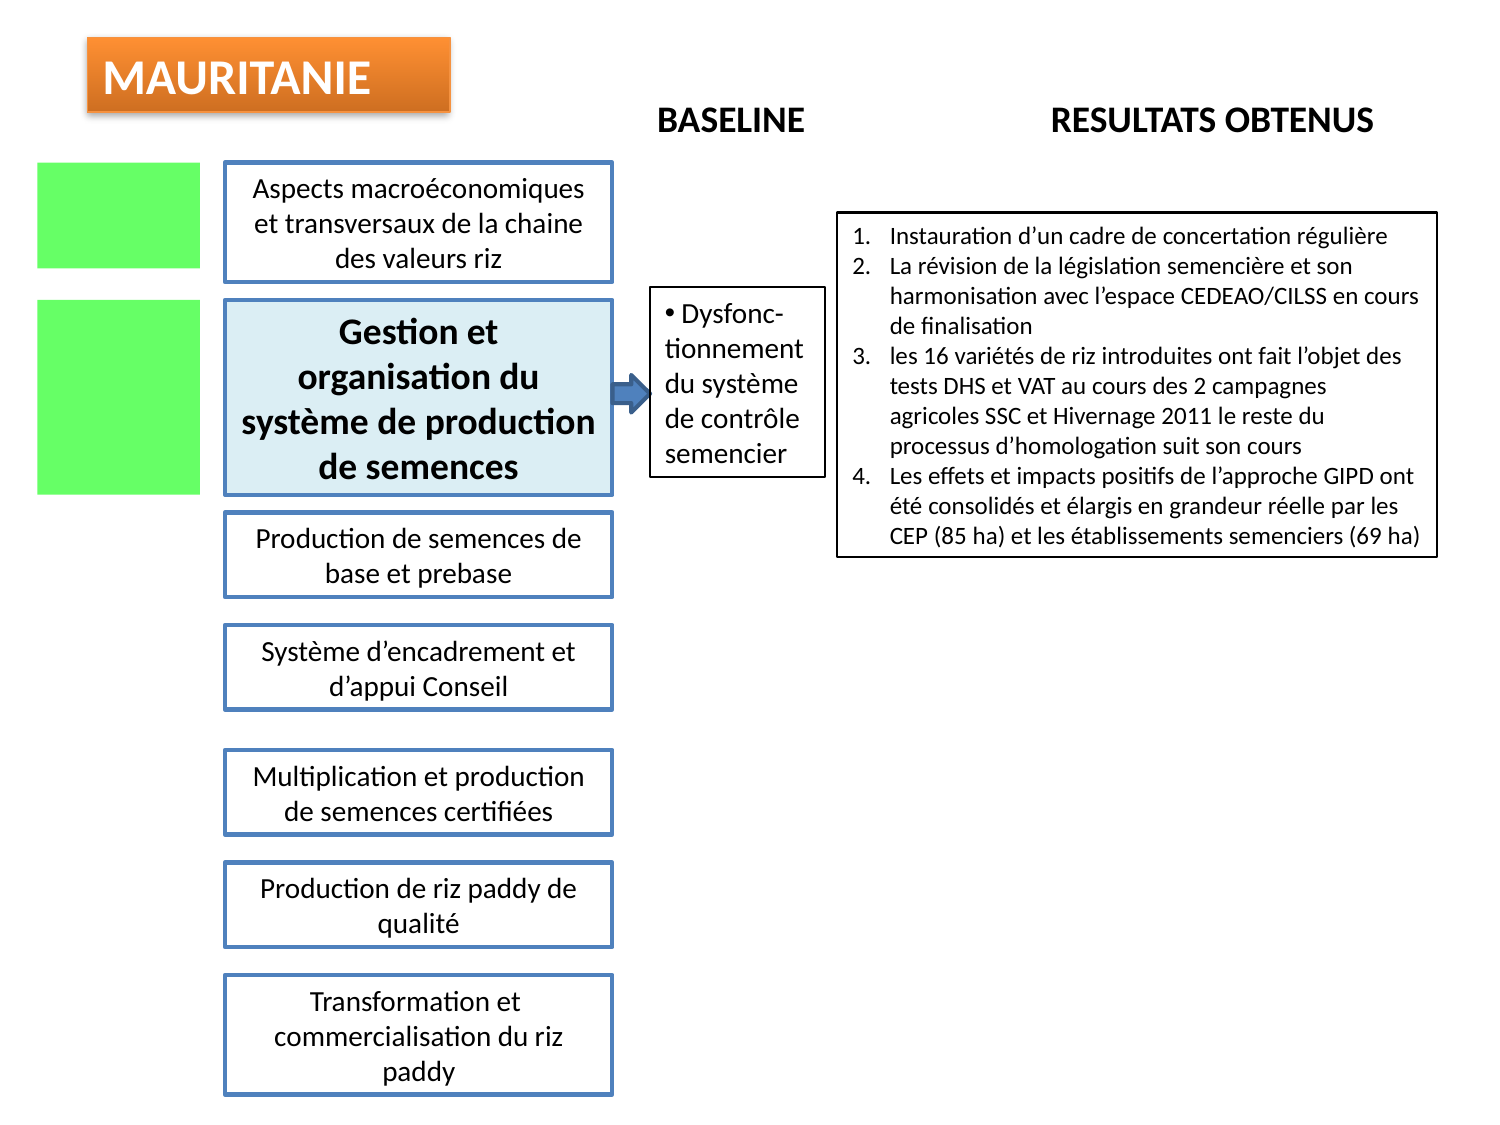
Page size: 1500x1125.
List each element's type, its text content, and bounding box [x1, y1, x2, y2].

text_box RESULTATS OBTENUS [975, 87, 1450, 148]
text_box Dysfonc-tionnement du système de contrôle semencier [650, 287, 825, 477]
text_box BASELINE [600, 87, 863, 148]
text_box Transformation et commercialisation du riz paddy [223, 973, 614, 1097]
text_box [37, 299, 200, 495]
text_box MAURITANIE [87, 37, 451, 113]
text_box Production de semences de base et prebase [223, 510, 614, 599]
text_box Système d’encadrement et d’appui Conseil [223, 623, 614, 712]
text_box Instauration d’un cadre de concertation régulière La révision de la législation semencière et son harmonisation avec l’espace CEDEAO/CILSS en cours de finalisation les 16 variétés de riz introduites ont fait l’objet des tests DHS et VAT au cours des 2 campagnes agricoles SSC et Hivernage 2011 le reste du processus d’homologation suit son cours Les effets et impacts positifs de l’approche GIPD ont été consolidés et élargis en grandeur réelle par les CEP (85 ha) et les établissements semenciers (69 ha) [837, 212, 1438, 557]
text_box Production de riz paddy de qualité [223, 860, 614, 949]
text_box Gestion et organisation du système de production de semences [223, 298, 614, 497]
text_box Multiplication et production de semences certifiées [223, 748, 614, 837]
text_box [610, 373, 650, 415]
text_box Aspects macroéconomiques et transversaux de la chaine des valeurs riz [223, 160, 614, 284]
text_box [37, 162, 200, 269]
